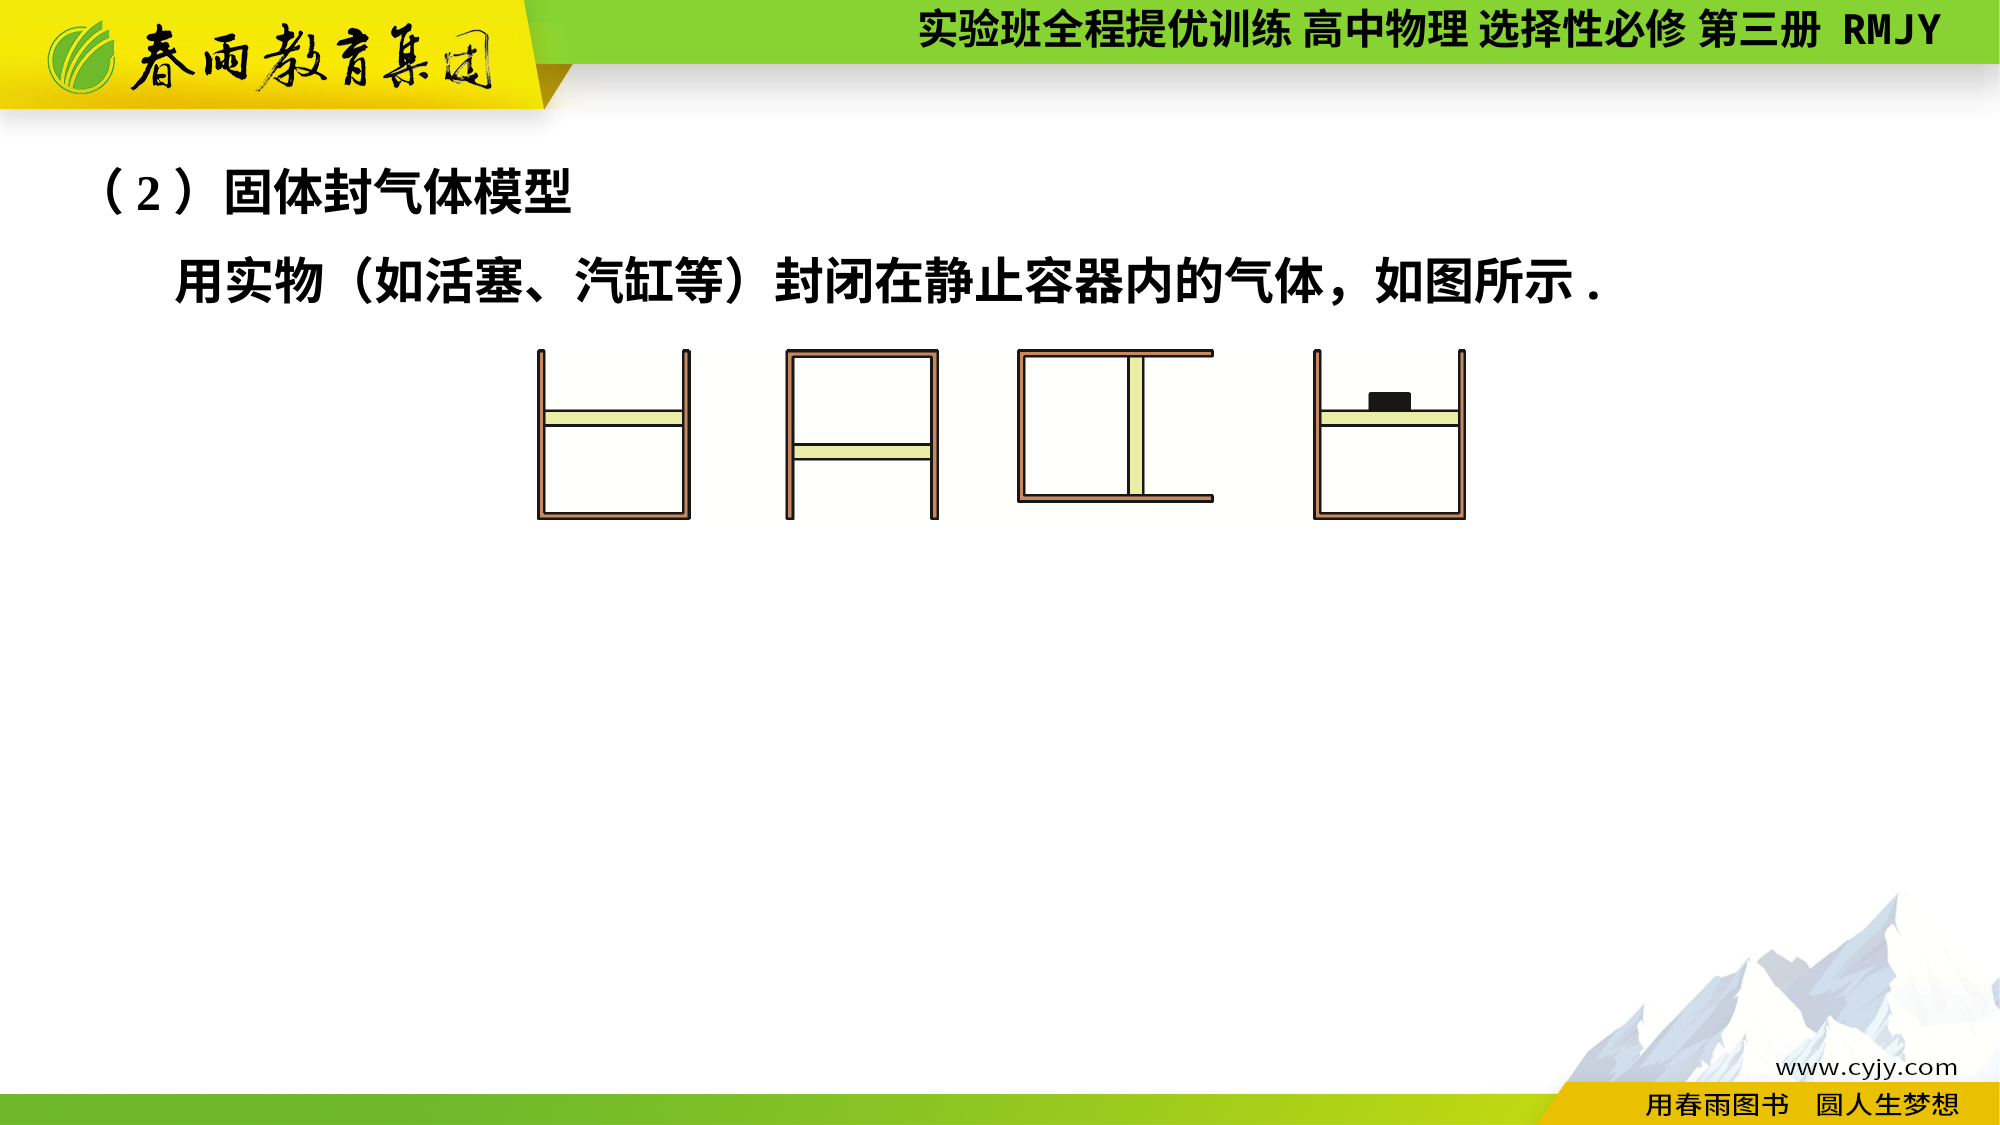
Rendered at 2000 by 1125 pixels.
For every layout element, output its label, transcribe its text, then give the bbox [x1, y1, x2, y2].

list （2）固体封气体模型 用实物（如活塞、汽缸等）封闭在静止容器内的气体，如图所示. [59, 122, 1944, 308]
picture [0, 0, 2000, 1125]
